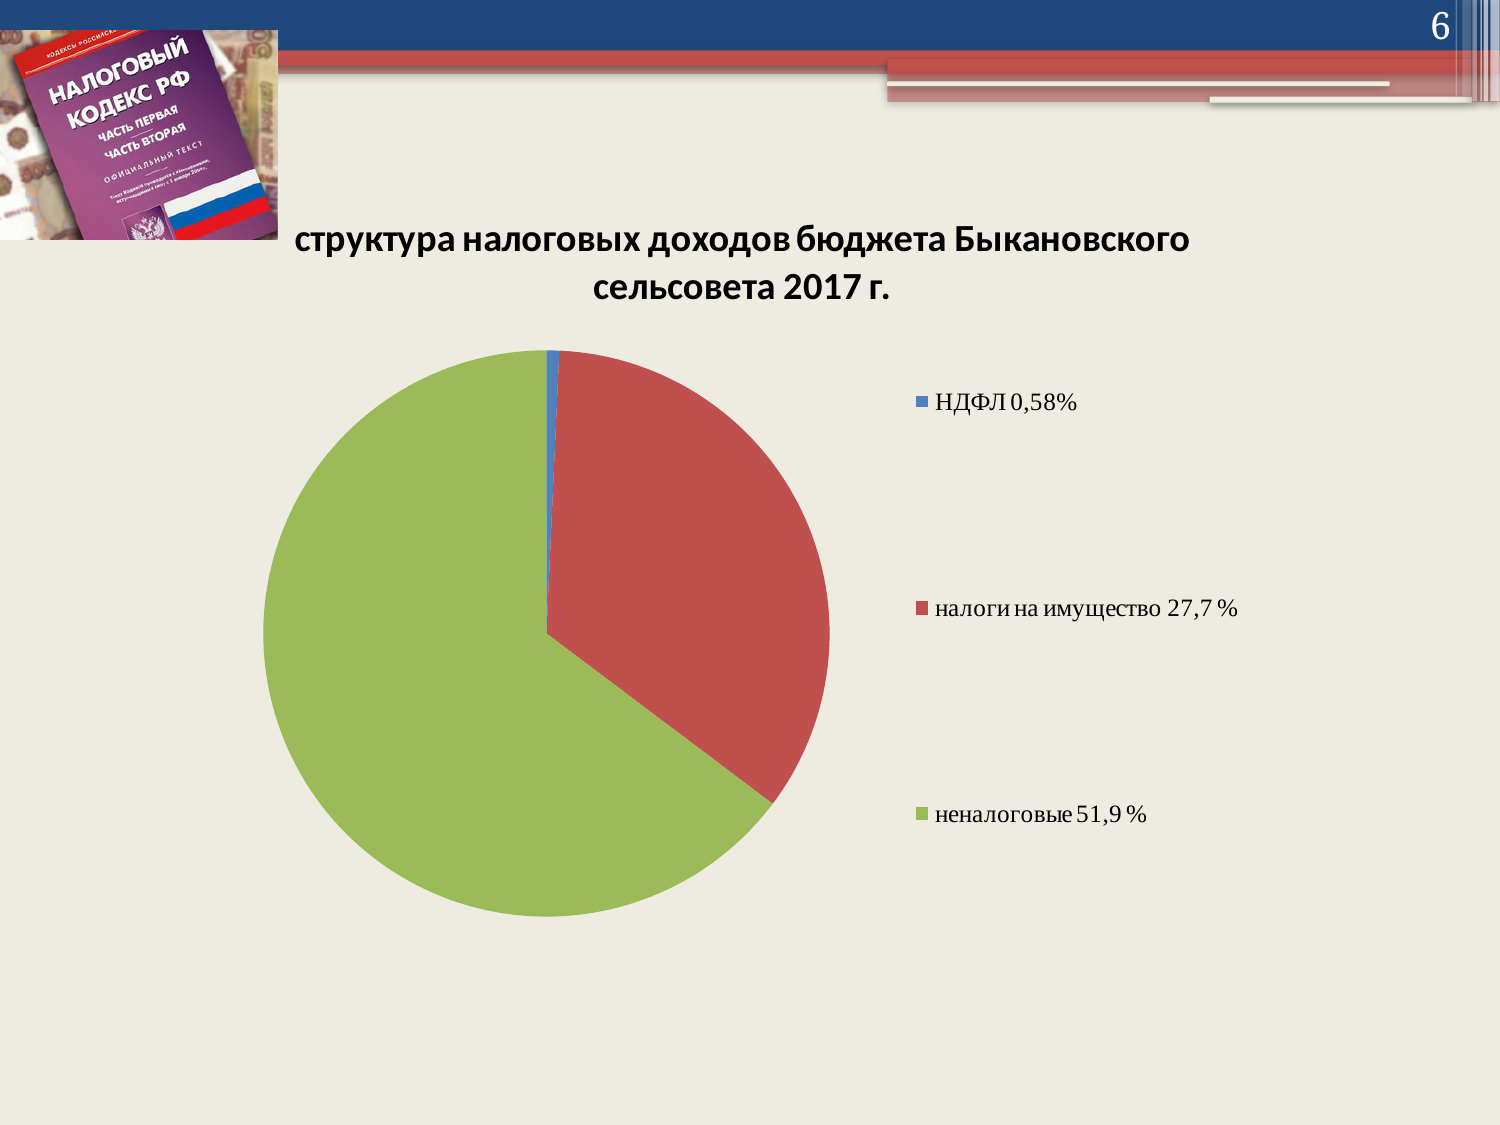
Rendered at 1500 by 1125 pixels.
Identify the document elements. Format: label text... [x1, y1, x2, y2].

slide_number 6 [1340, 0, 1466, 61]
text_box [150, 196, 1334, 960]
picture [0, 30, 278, 240]
